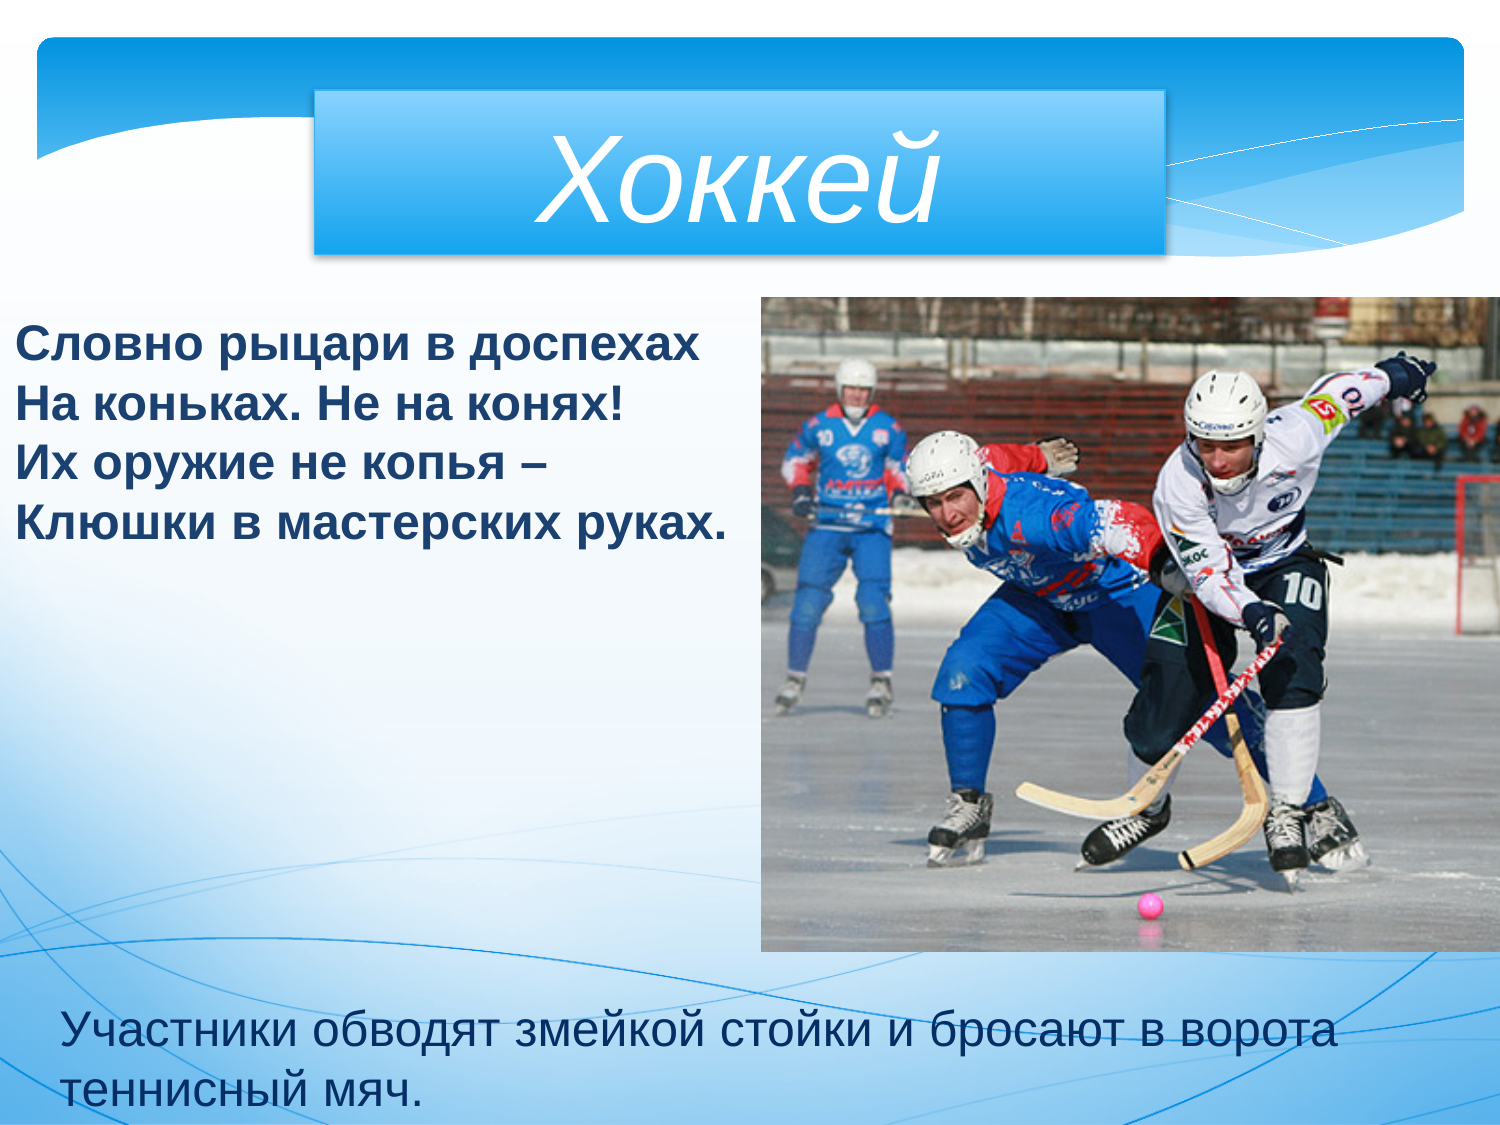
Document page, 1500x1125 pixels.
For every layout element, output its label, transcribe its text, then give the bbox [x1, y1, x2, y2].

text_box Словно рыцари в доспехах На коньках. Не на конях! Их оружие не копья – Клюшки в мастерских руках. [0, 302, 755, 558]
text_box Участники обводят змейкой стойки и бросают в ворота теннисный мяч. [44, 988, 1436, 1124]
text_box Хоккей [314, 89, 1166, 255]
picture [761, 297, 1500, 952]
